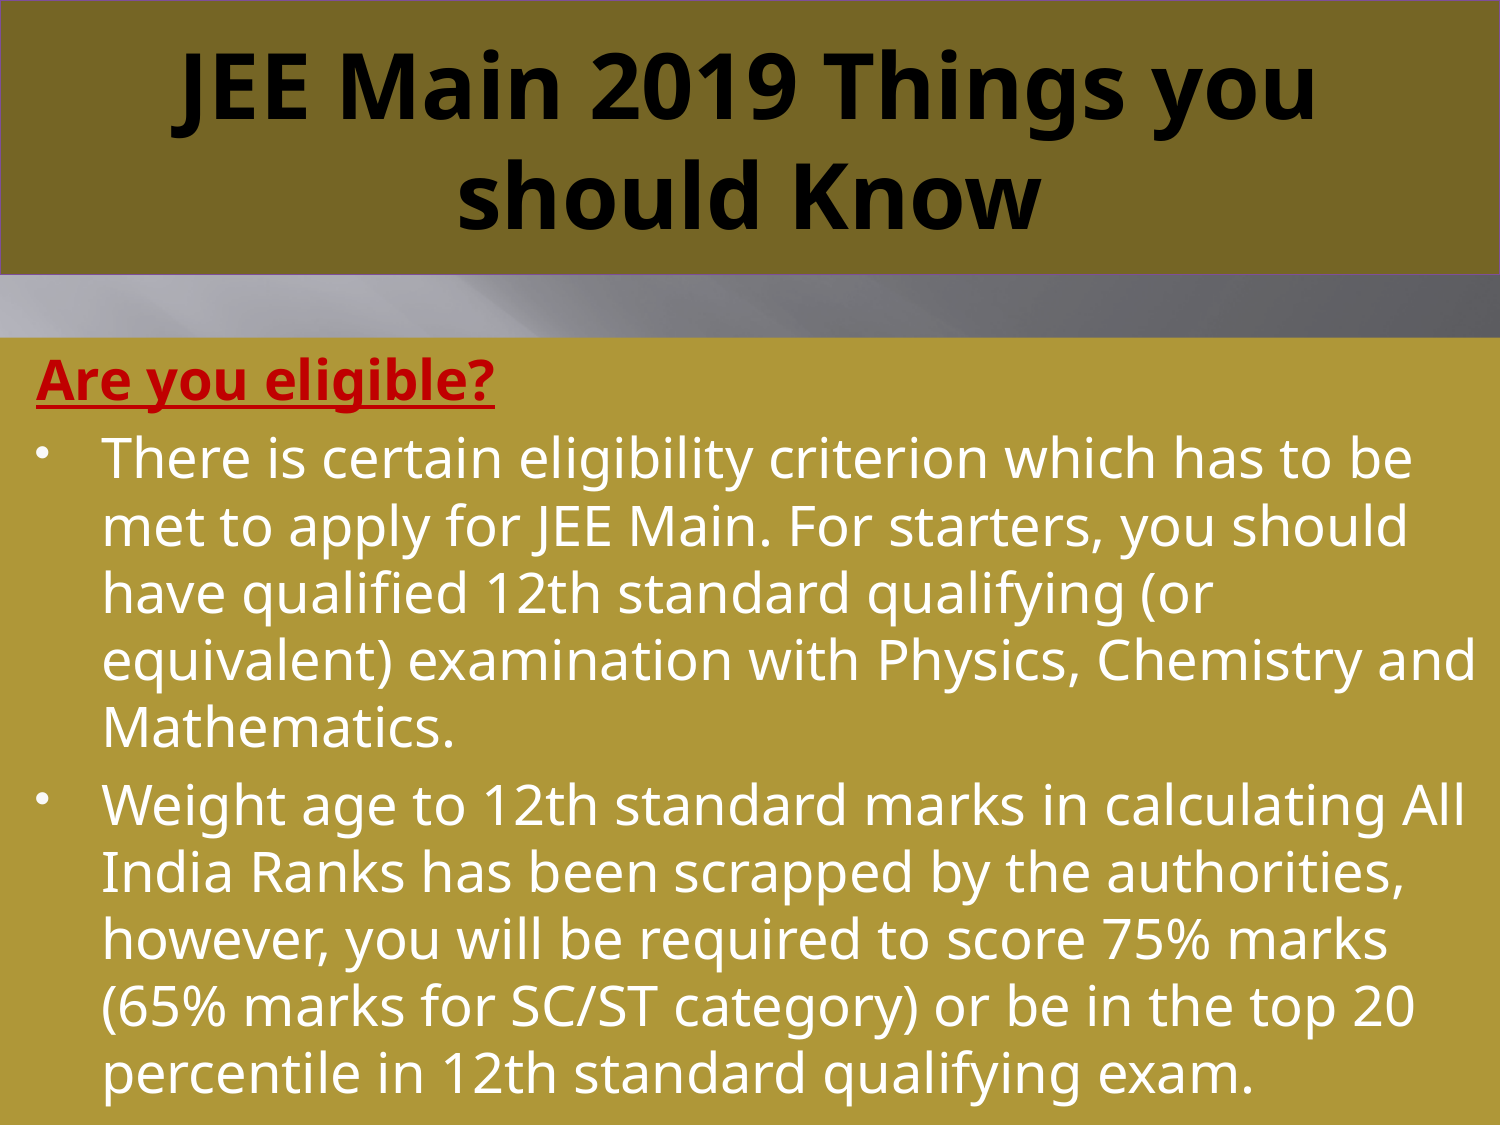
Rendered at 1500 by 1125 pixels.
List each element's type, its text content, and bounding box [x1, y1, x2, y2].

list Are you eligible? There is certain eligibility criterion which has to be met to apply for JEE Main. For starters, you should have qualified 12th standard qualifying (or equivalent) examination with Physics, Chemistry and Mathematics. Weight age to 12th standard marks in calculating All India Ranks has been scrapped by the authorities, however, you will be required to score 75% marks (65% marks for SC/ST category) or be in the top 20 percentile in 12th standard qualifying exam. [0, 337, 1500, 1125]
title JEE Main 2019 Things you should Know [0, 0, 1500, 275]
